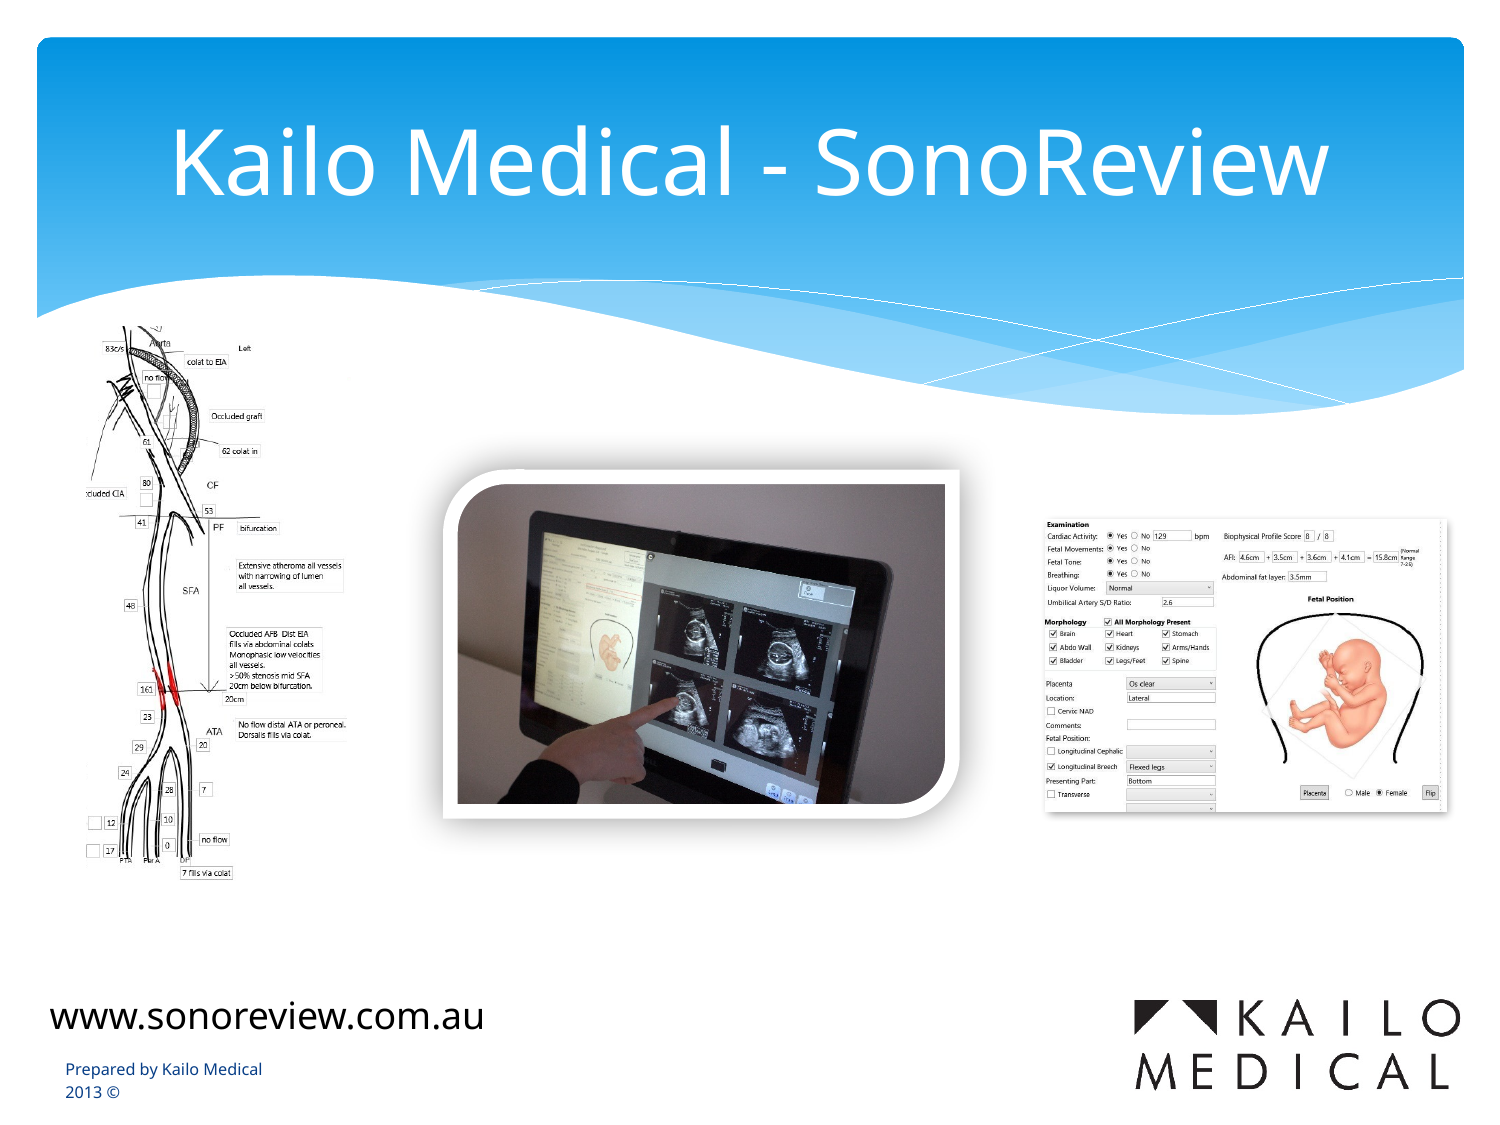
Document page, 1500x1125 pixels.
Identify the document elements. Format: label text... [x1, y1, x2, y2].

picture [1127, 992, 1469, 1099]
picture [450, 476, 953, 812]
picture [71, 325, 352, 883]
title Kailo Medical - SonoReview [75, 55, 1425, 261]
text_box www.sonoreview.com.au [34, 984, 501, 1045]
picture [1045, 519, 1447, 812]
list Prepared by Kailo Medical 2013 © [50, 859, 1266, 1111]
